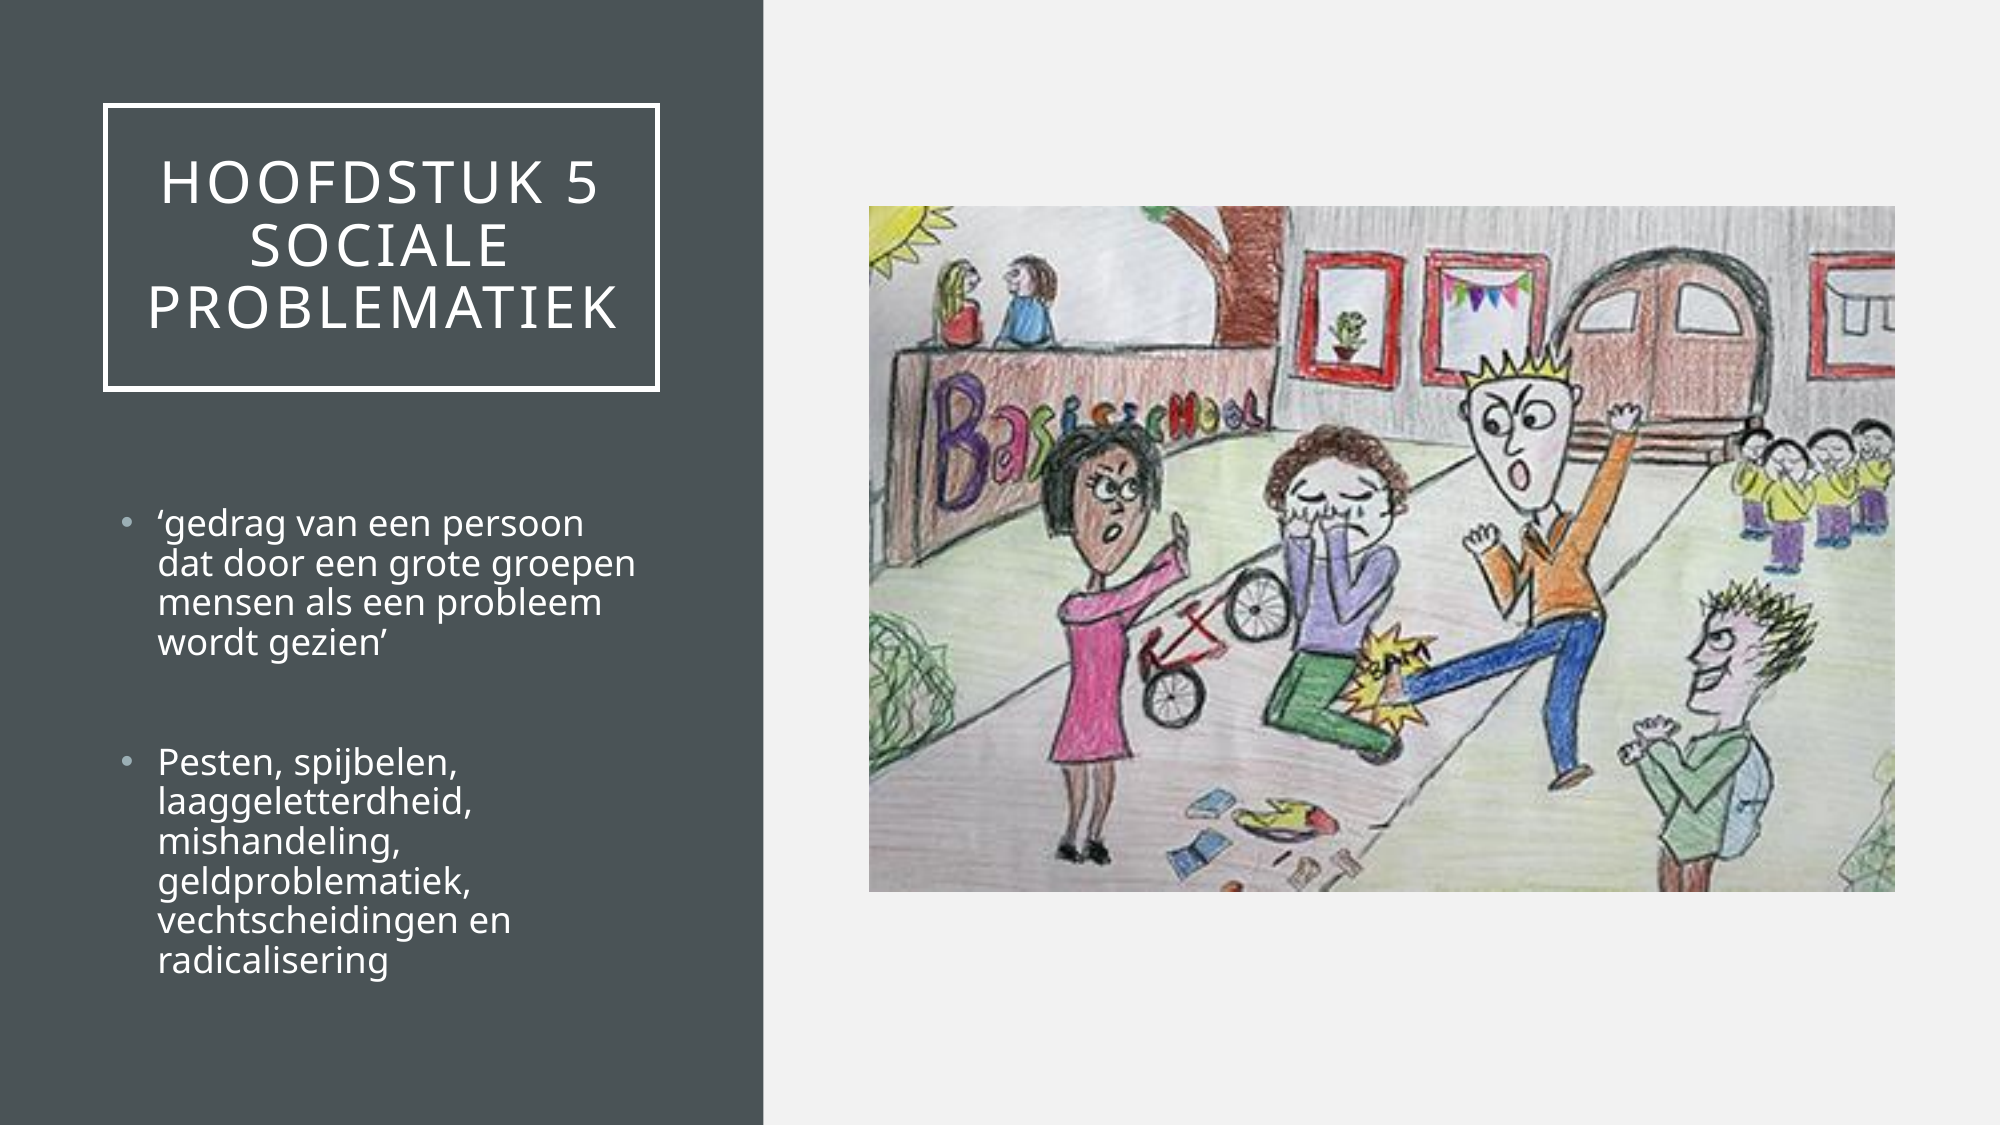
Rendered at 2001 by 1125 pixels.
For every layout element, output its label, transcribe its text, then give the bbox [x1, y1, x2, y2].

text_box [0, 0, 764, 1125]
picture [869, 206, 1895, 892]
text_box [764, 0, 2000, 1125]
list ‘gedrag van een persoon dat door een grote groepen mensen als een probleem wordt gezien’ Pesten, spijbelen, laaggeletterdheid, mishandeling, geldproblematiek, vechtscheidingen en radicalisering [105, 432, 658, 994]
title Hoofdstuk 5 sociale problematiek [103, 103, 660, 392]
